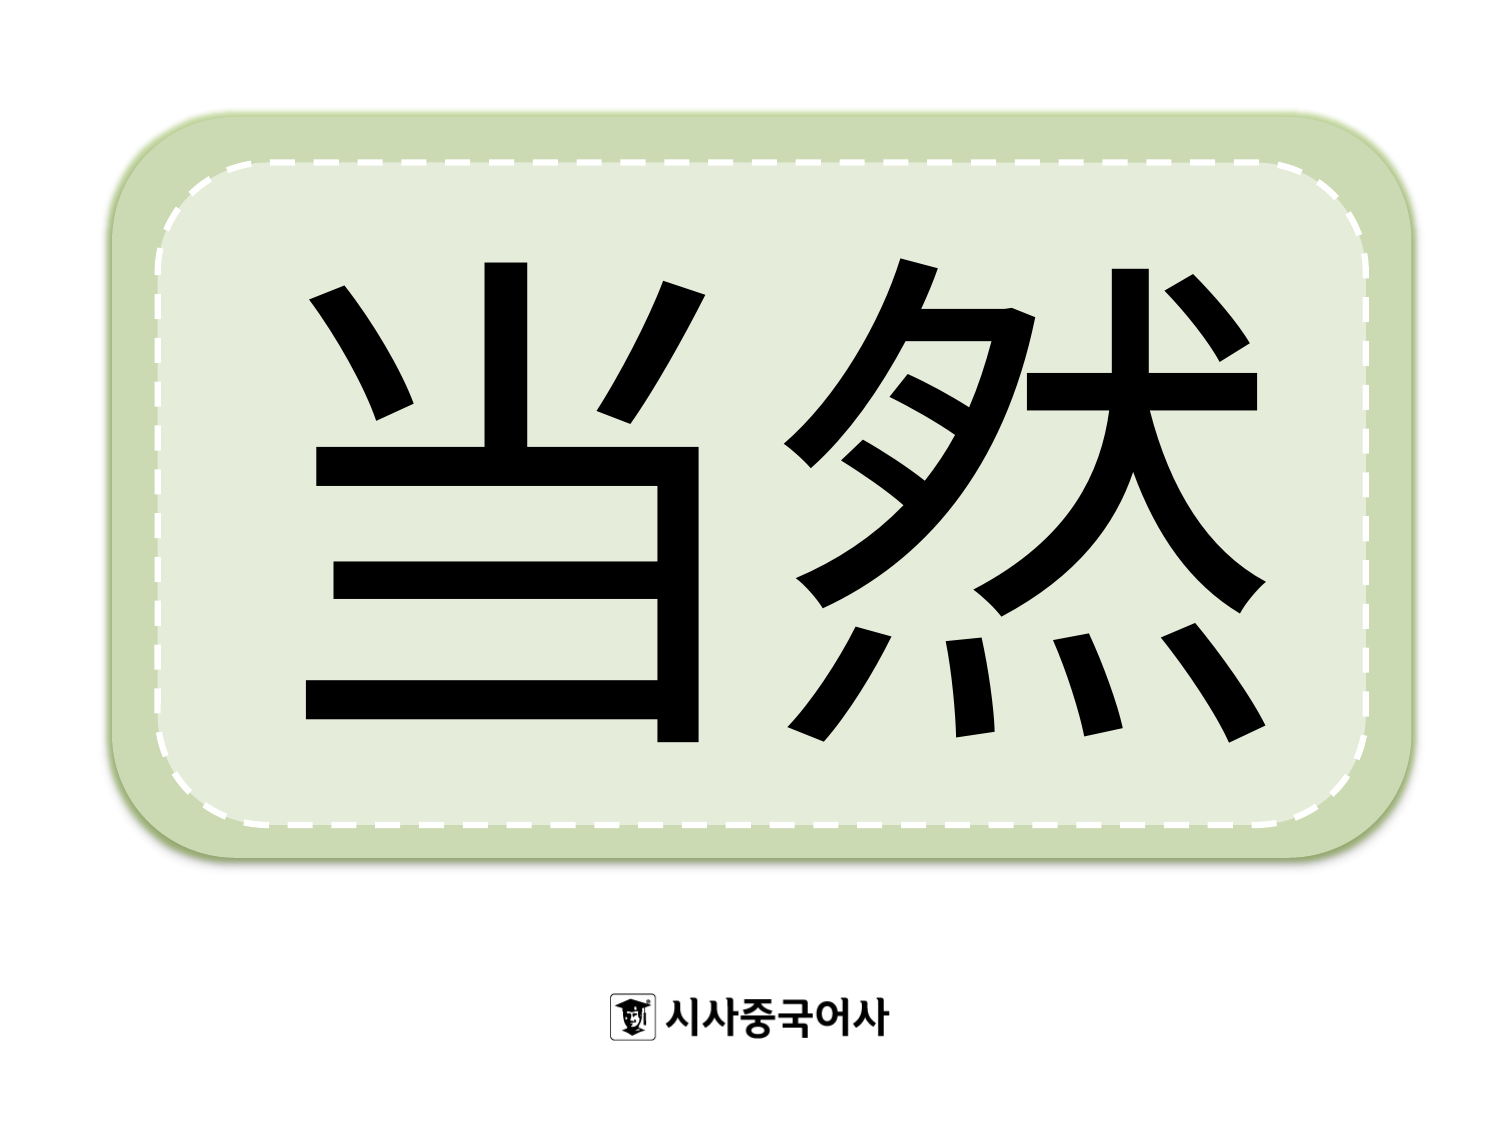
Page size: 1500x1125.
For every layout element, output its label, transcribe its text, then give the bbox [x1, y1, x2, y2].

picture [602, 987, 898, 1047]
text_box 当然 [162, 160, 1371, 824]
